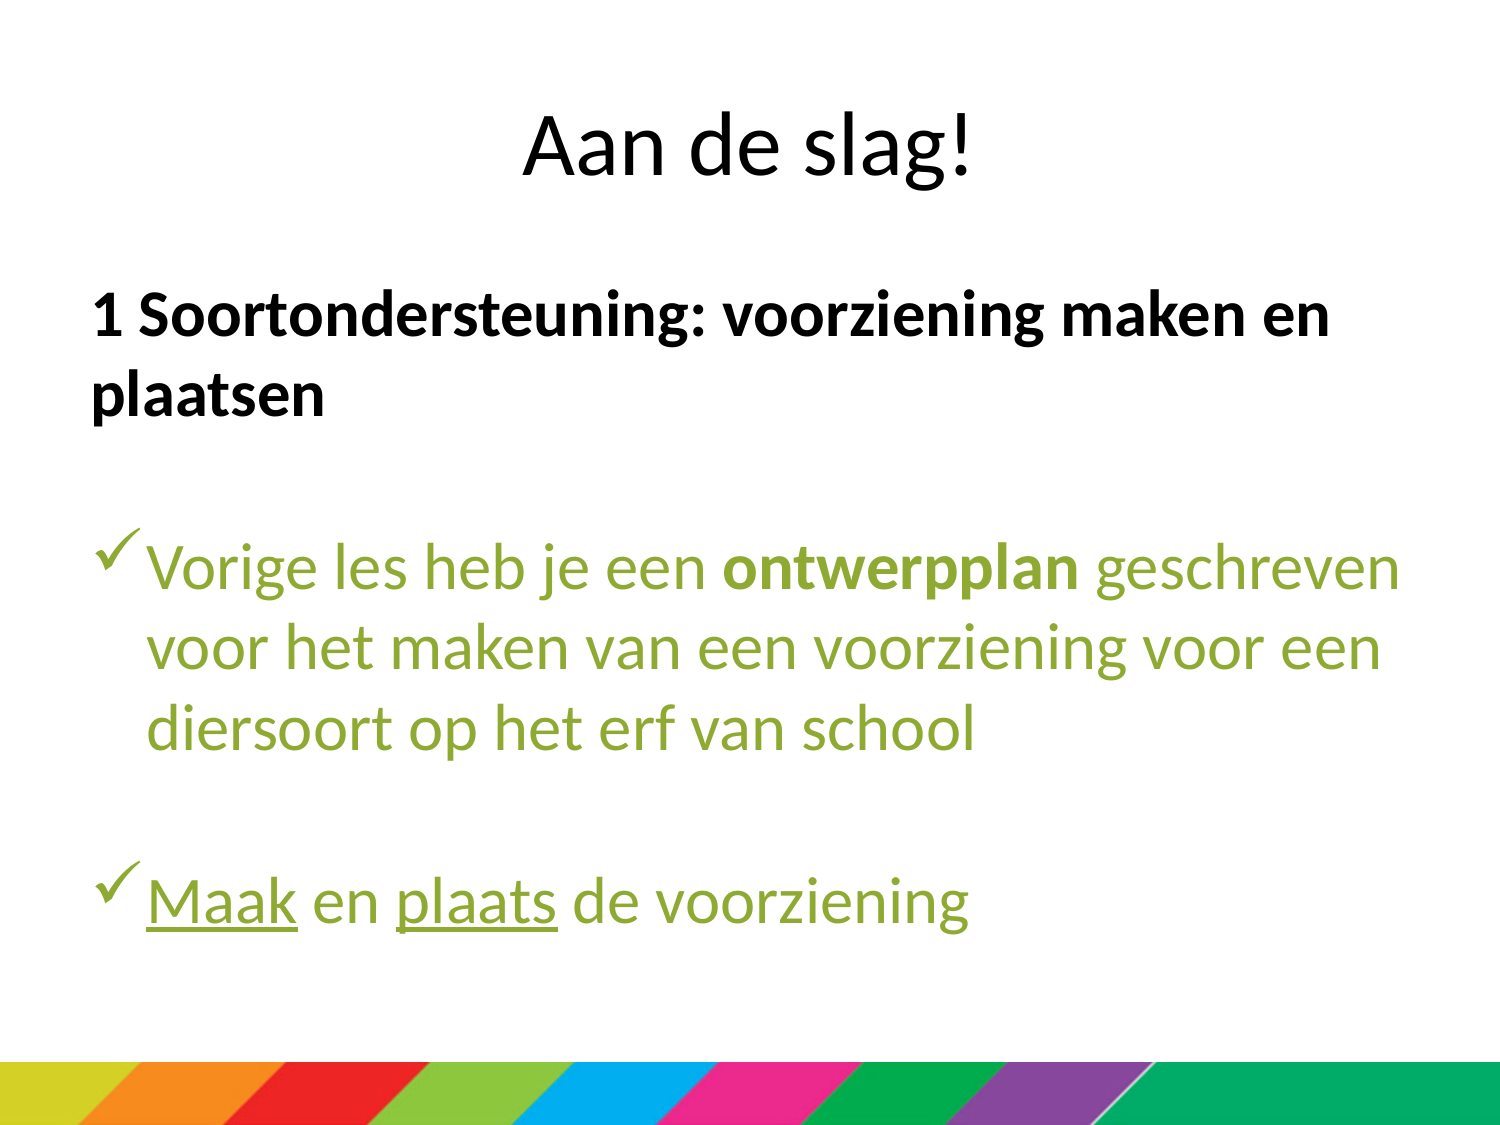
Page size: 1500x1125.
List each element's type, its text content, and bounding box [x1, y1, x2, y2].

picture [0, 1062, 574, 1125]
title Aan de slag! [75, 45, 1425, 233]
list 1 Soortondersteuning: voorziening maken en plaatsen Vorige les heb je een ontwerpplan geschreven voor het maken van een voorziening voor een diersoort op het erf van school Maak en plaats de voorziening [75, 262, 1425, 1000]
picture [656, 1062, 1500, 1125]
